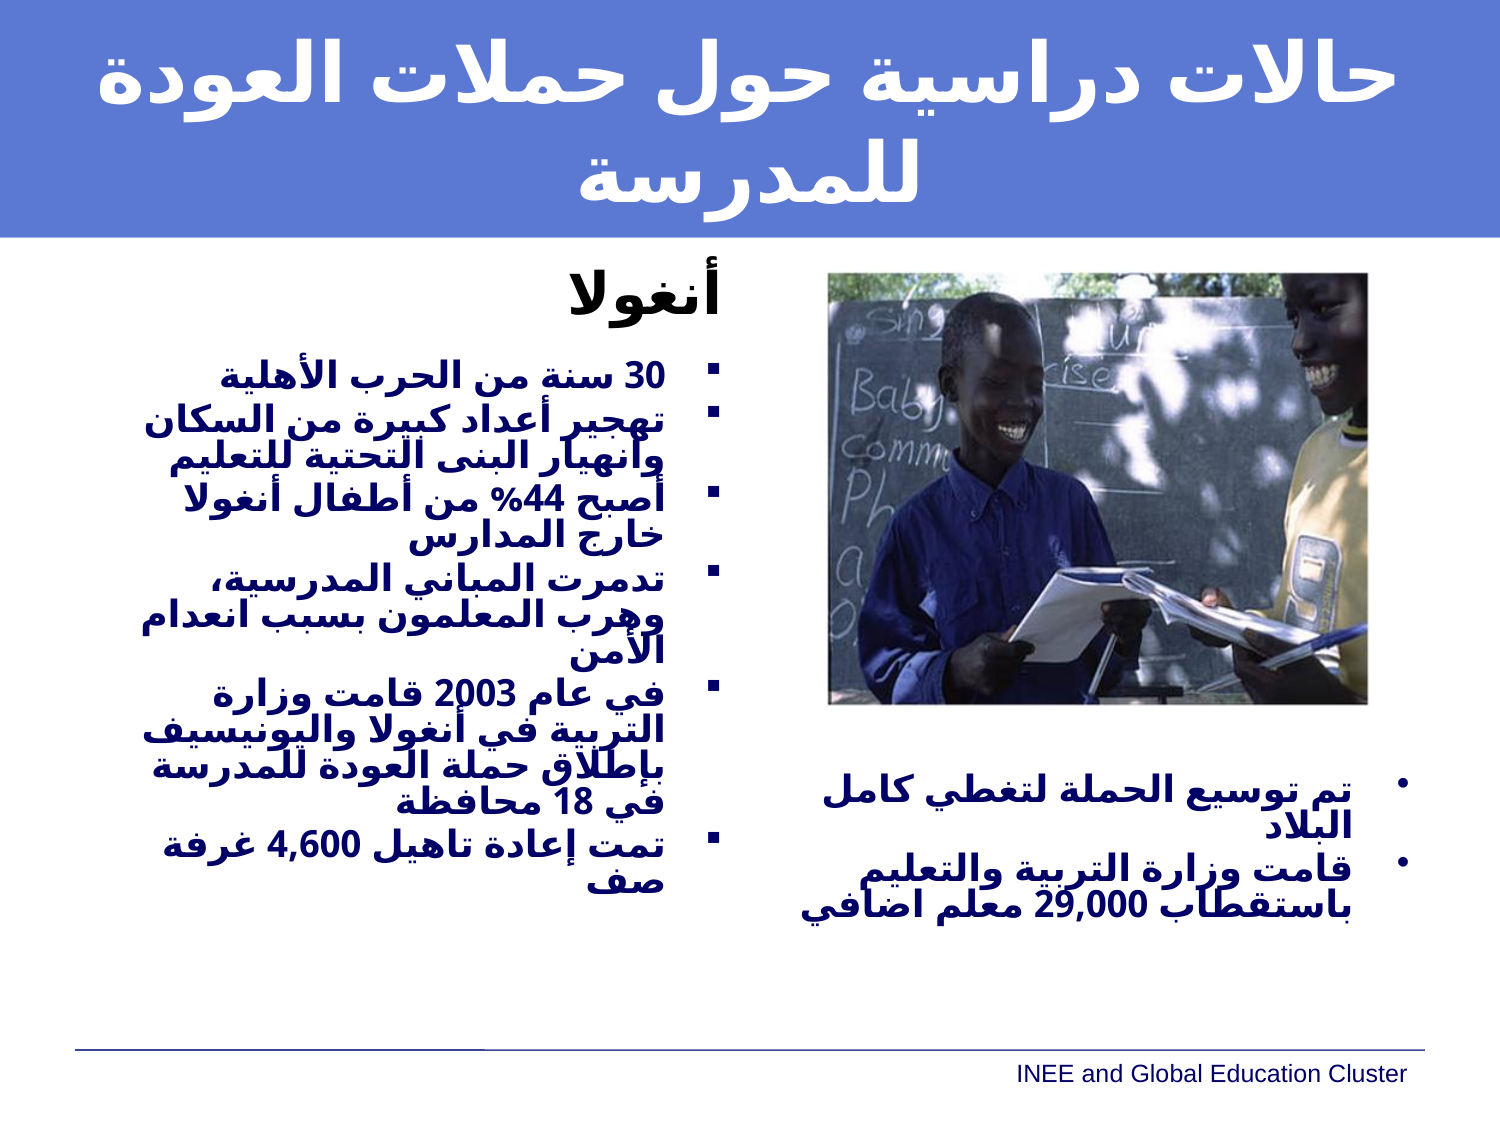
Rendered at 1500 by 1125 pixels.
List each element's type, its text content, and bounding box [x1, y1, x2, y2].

list تم توسيع الحملة لتغطي كامل البلاد قامت وزارة التربية والتعليم باستقطاب 29,000 معلم اضافي [762, 765, 1426, 1006]
title حالات دراسية حول حملات العودة للمدرسة [74, 24, 1426, 213]
list أنغولا 30 سنة من الحرب الأهلية تهجير أعداد كبيرة من السكان وانهيار البنى التحتية للتعليم أصبح 44% من أطفال أنغولا خارج المدارس تدمرت المباني المدرسية، وهرب المعلمون بسبب انعدام الأمن في عام 2003 قامت وزارة التربية في أنغولا واليونيسيف بإطلاق حملة العودة للمدرسة في 18 محافظة تمت إعادة تاهيل 4,600 غرفة صف [74, 262, 738, 1006]
picture [826, 271, 1370, 707]
footer INEE and Global Education Cluster [75, 1049, 1431, 1103]
